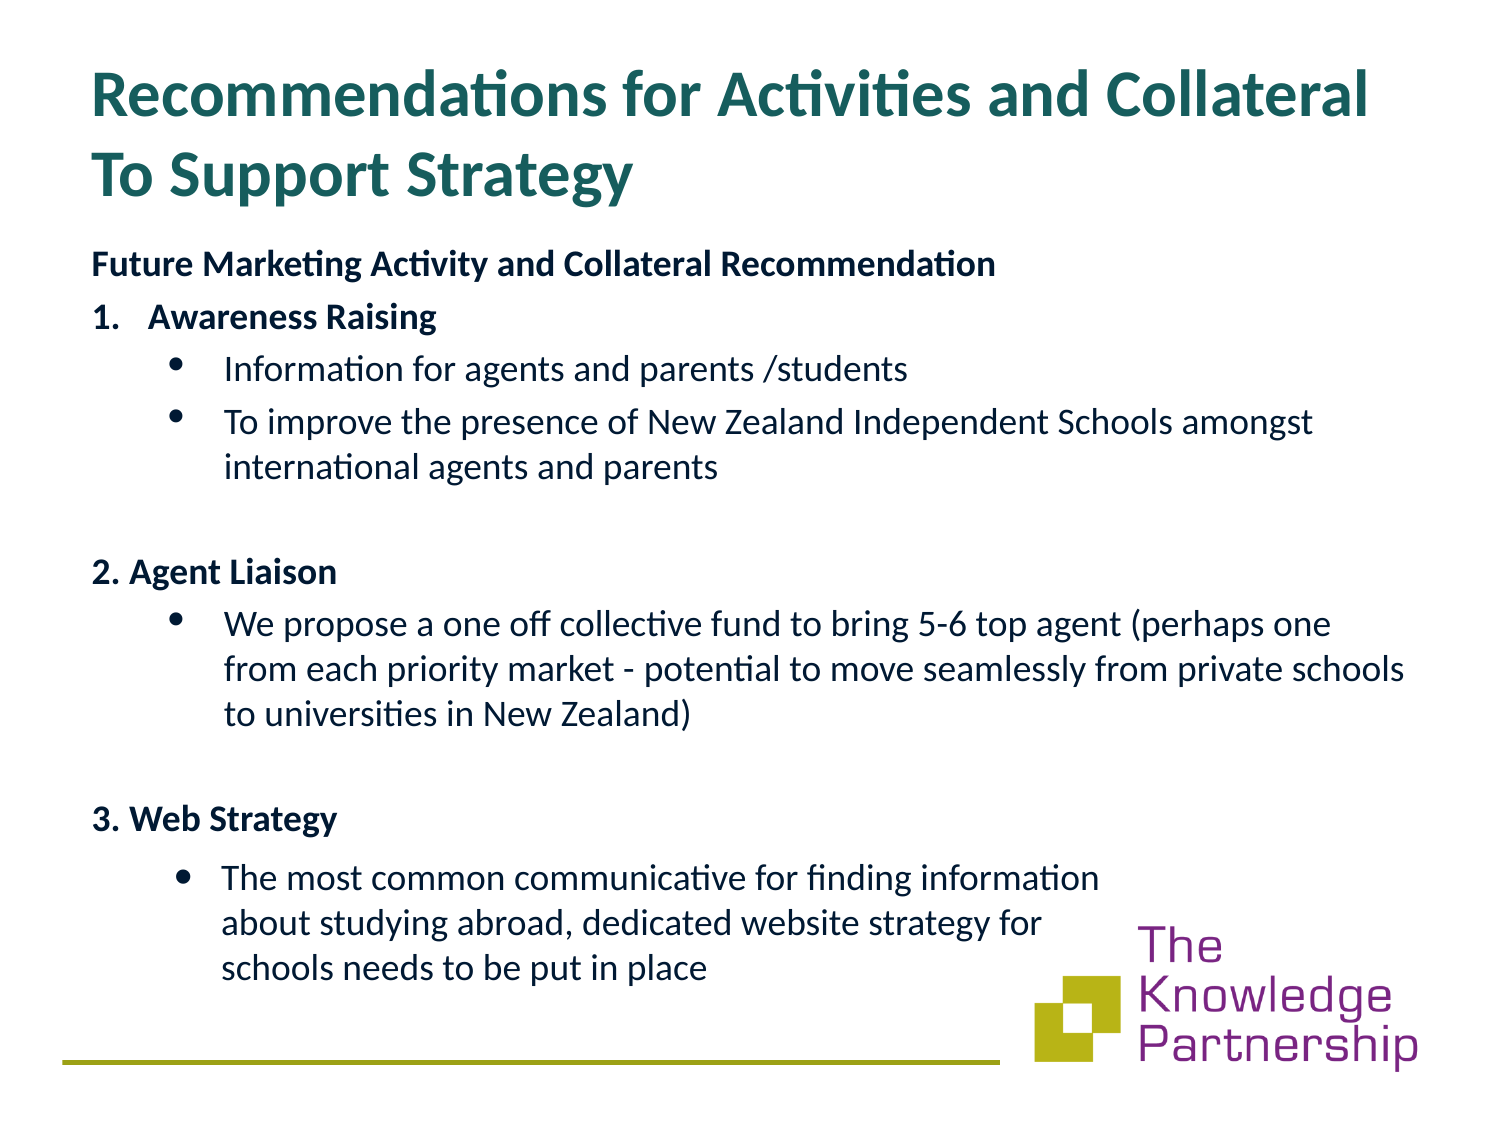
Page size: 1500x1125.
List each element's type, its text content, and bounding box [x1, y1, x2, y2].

text_box The most common communicative for finding information about studying abroad, dedicated website strategy for schools needs to be put in place [159, 845, 1140, 1040]
text_box Recommendations for Activities and Collateral To Support Strategy [76, 42, 1388, 218]
text_box Future Marketing Activity and Collateral Recommendation Awareness Raising Information for agents and parents /students To improve the presence of New Zealand Independent Schools amongst international agents and parents 2. Agent Liaison We propose a one off collective fund to bring 5-6 top agent (perhaps one from each priority market - potential to move seamlessly from private schools to universities in New Zealand) 3. Web Strategy [76, 231, 1424, 988]
picture [1025, 922, 1427, 1077]
